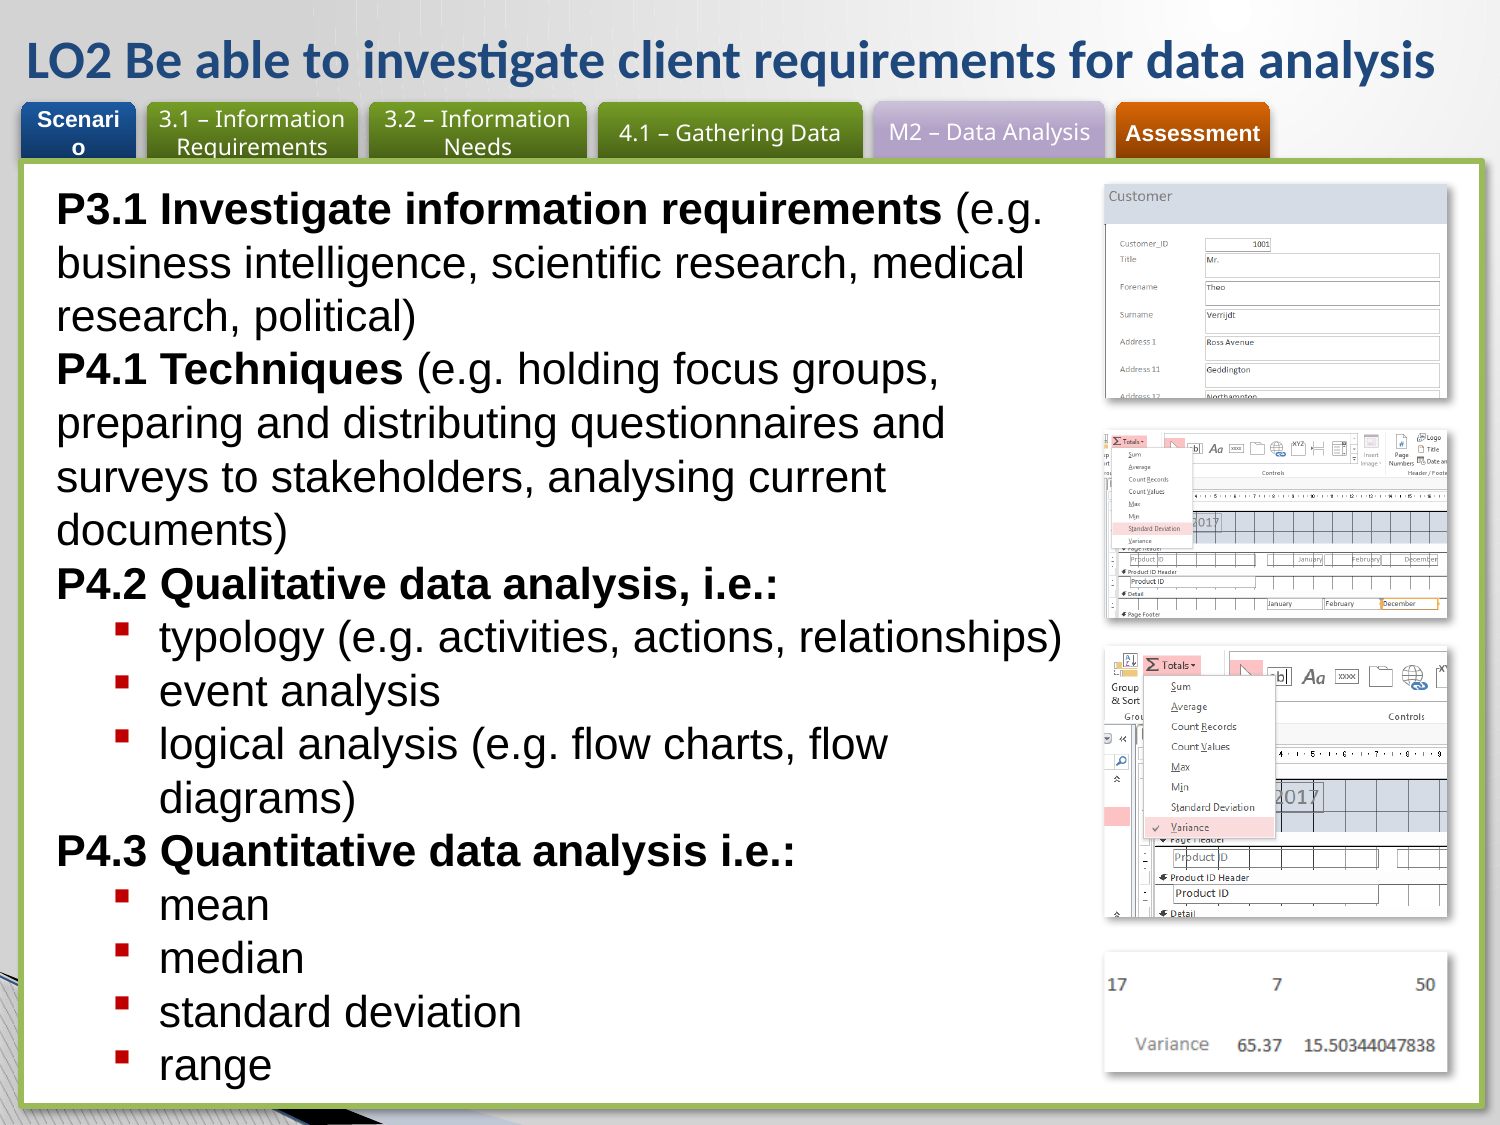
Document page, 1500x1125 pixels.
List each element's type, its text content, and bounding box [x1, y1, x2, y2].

picture [281, 1114, 303, 1125]
picture [1104, 952, 1448, 1072]
picture [1104, 184, 1448, 398]
picture [1104, 646, 1448, 918]
title LO2 Be able to investigate client requirements for data analysis [11, 11, 1465, 102]
picture [1104, 429, 1448, 619]
text_box P3.1 Investigate information requirements (e.g. business intelligence, scientific research, medical research, political) P4.1 Techniques (e.g. holding focus groups, preparing and distributing questionnaires and surveys to stakeholders, analysing current documents) P4.2 Qualitative data analysis, i.e.: typology (e.g. activities, actions, relationships) event analysis logical analysis (e.g. flow charts, flow diagrams) P4.3 Quantitative data analysis i.e.: mean median standard deviation range [41, 172, 1105, 1097]
